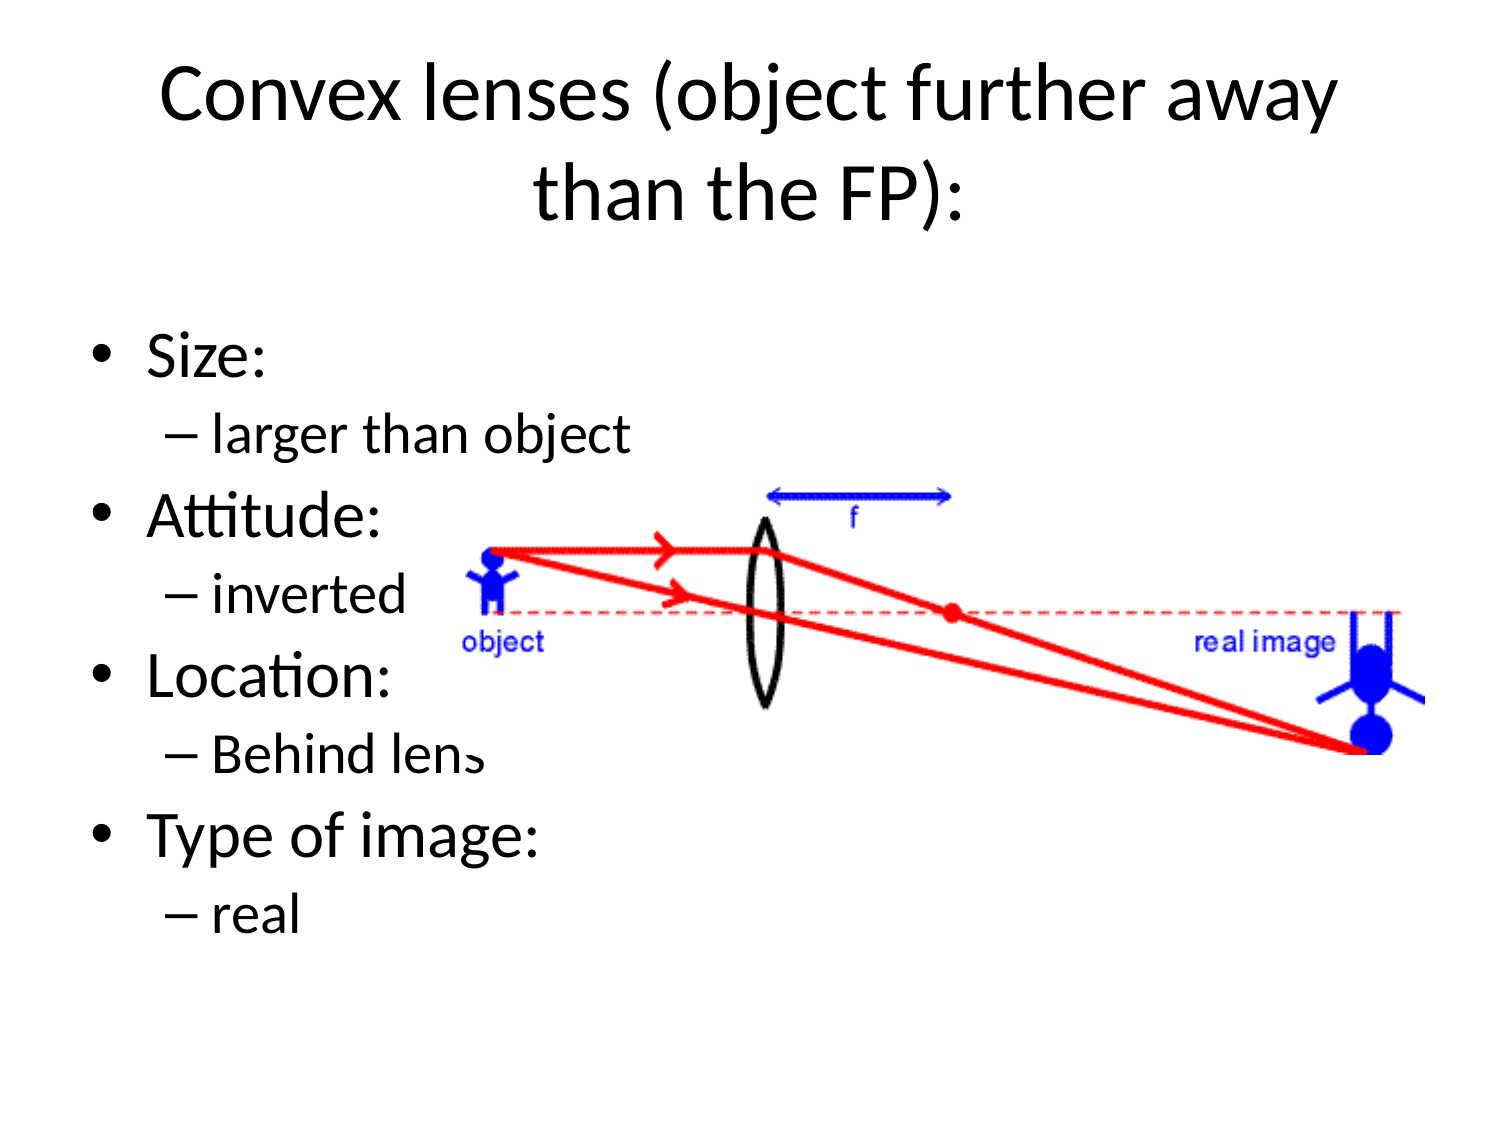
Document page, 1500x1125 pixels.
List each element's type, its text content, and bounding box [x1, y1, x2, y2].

picture [462, 487, 1426, 755]
title Convex lenses (object further away than the FP): [74, 87, 1426, 288]
list Size: larger than object Attitude: inverted Location: Behind lens Type of image: real [74, 312, 1426, 1006]
